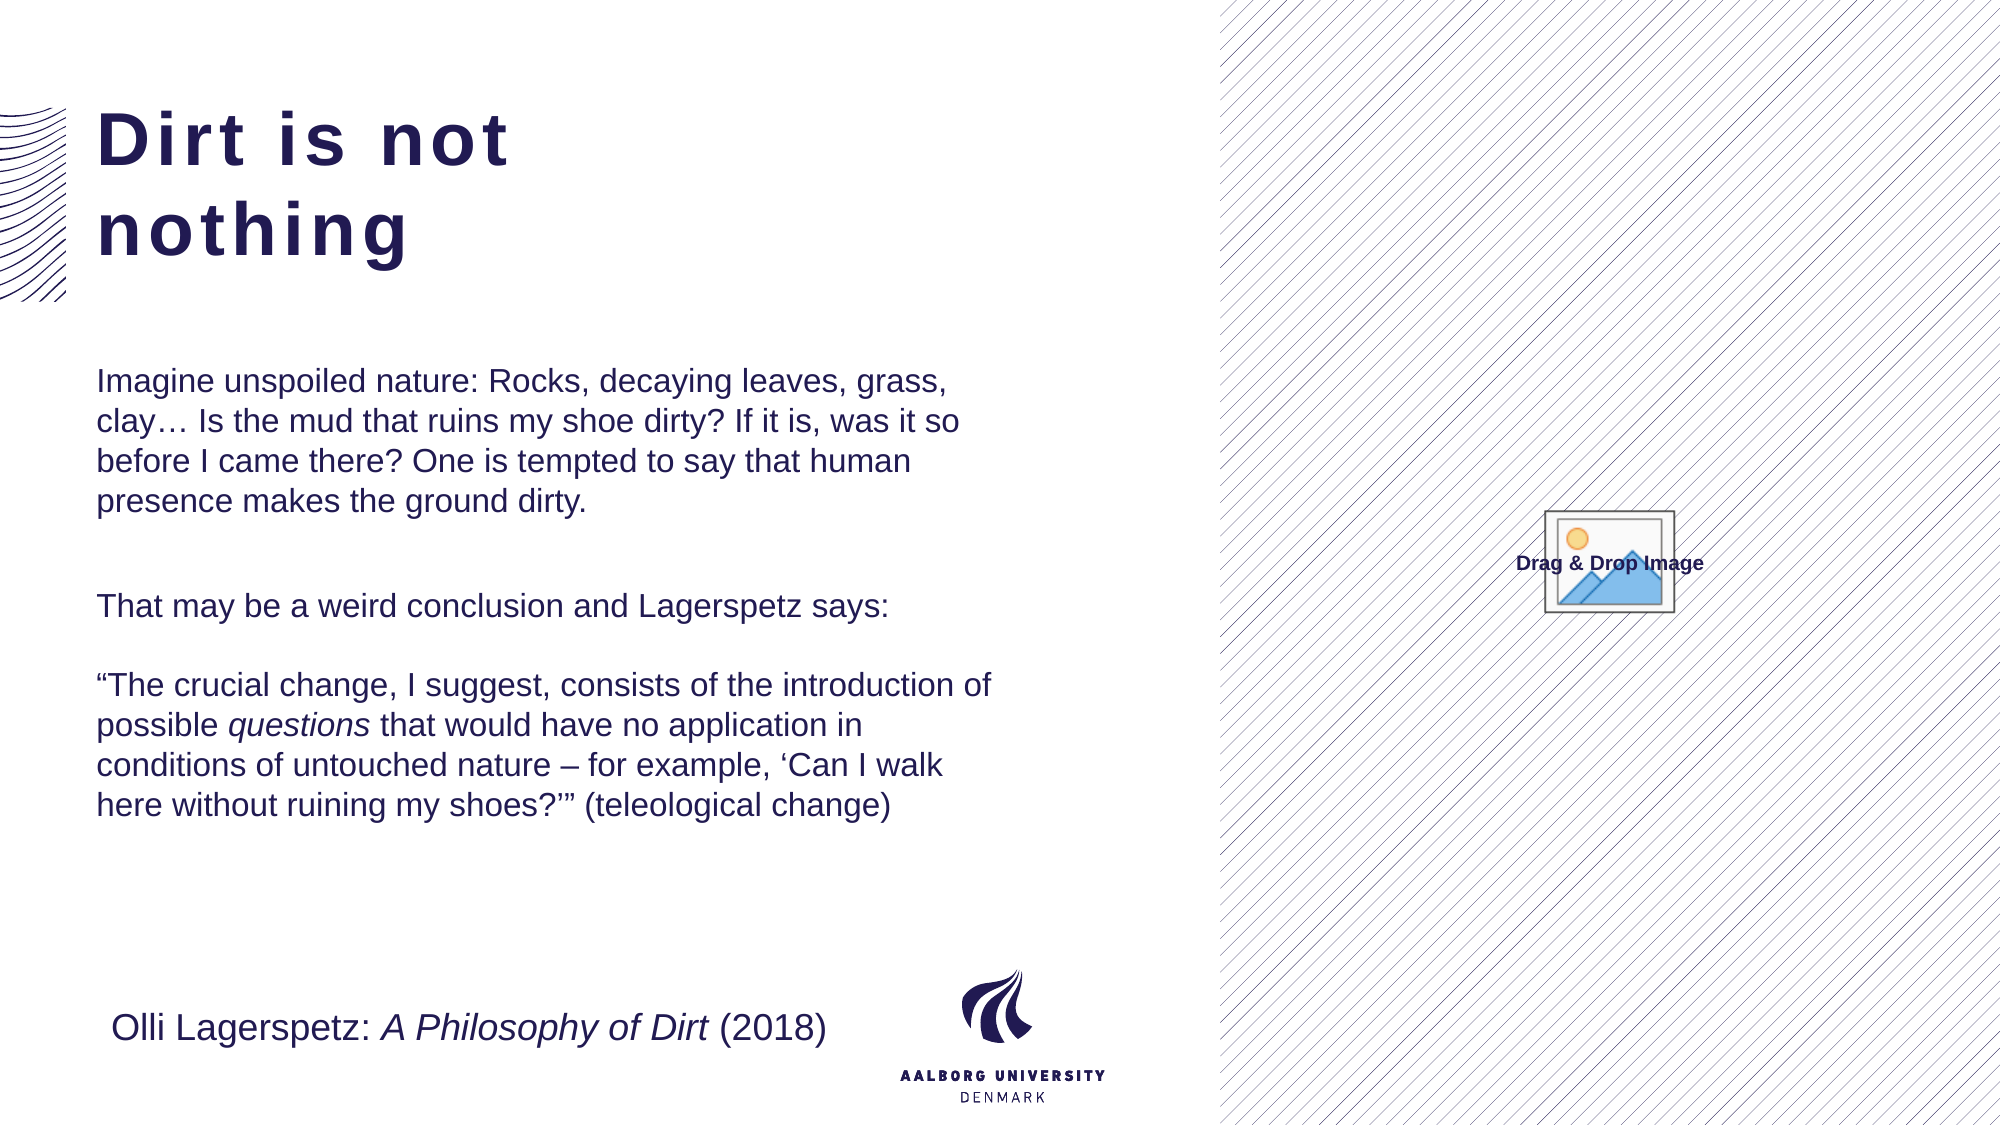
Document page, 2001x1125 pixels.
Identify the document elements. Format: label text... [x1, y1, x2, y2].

picture [1220, 0, 2000, 1125]
title Dirt is not nothing [96, 58, 833, 325]
text_box Olli Lagerspetz: A Philosophy of Dirt (2018) [96, 995, 861, 1056]
list Imagine unspoiled nature: Rocks, decaying leaves, grass, clay… Is the mud that ruins my shoe dirty? If it is, was it so before I came there? One is tempted to say that human presence makes the ground dirty. That may be a weird conclusion and Lagerspetz says: “The crucial change, I suggest, consists of the introduction of possible questions that would have no application in conditions of untouched nature – for example, ‘Can I walk here without ruining my shoes?’” (teleological change) [96, 351, 1000, 968]
